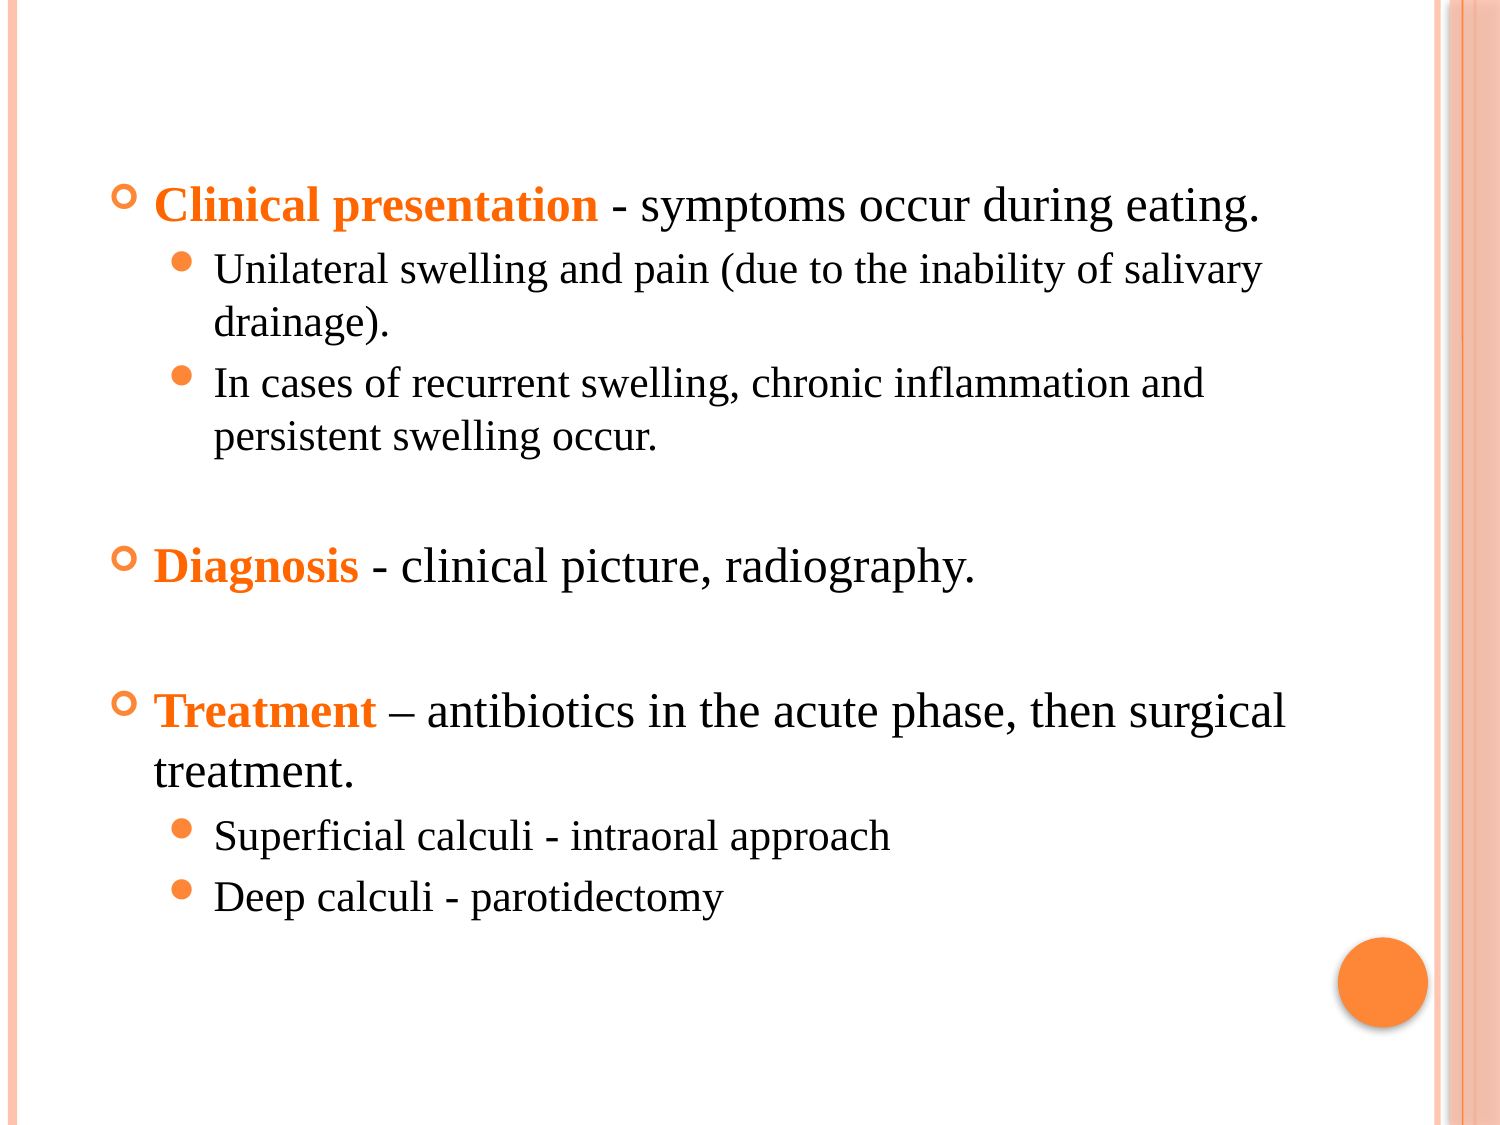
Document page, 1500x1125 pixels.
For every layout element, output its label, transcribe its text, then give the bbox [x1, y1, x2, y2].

list Clinical presentation - symptoms occur during eating. Unilateral swelling and pain (due to the inability of salivary drainage). In cases of recurrent swelling, chronic inflammation and persistent swelling occur. Diagnosis - clinical picture, radiography. Treatment – antibiotics in the acute phase, then surgical treatment. Superficial calculi - intraoral approach Deep calculi - parotidectomy [93, 164, 1319, 964]
